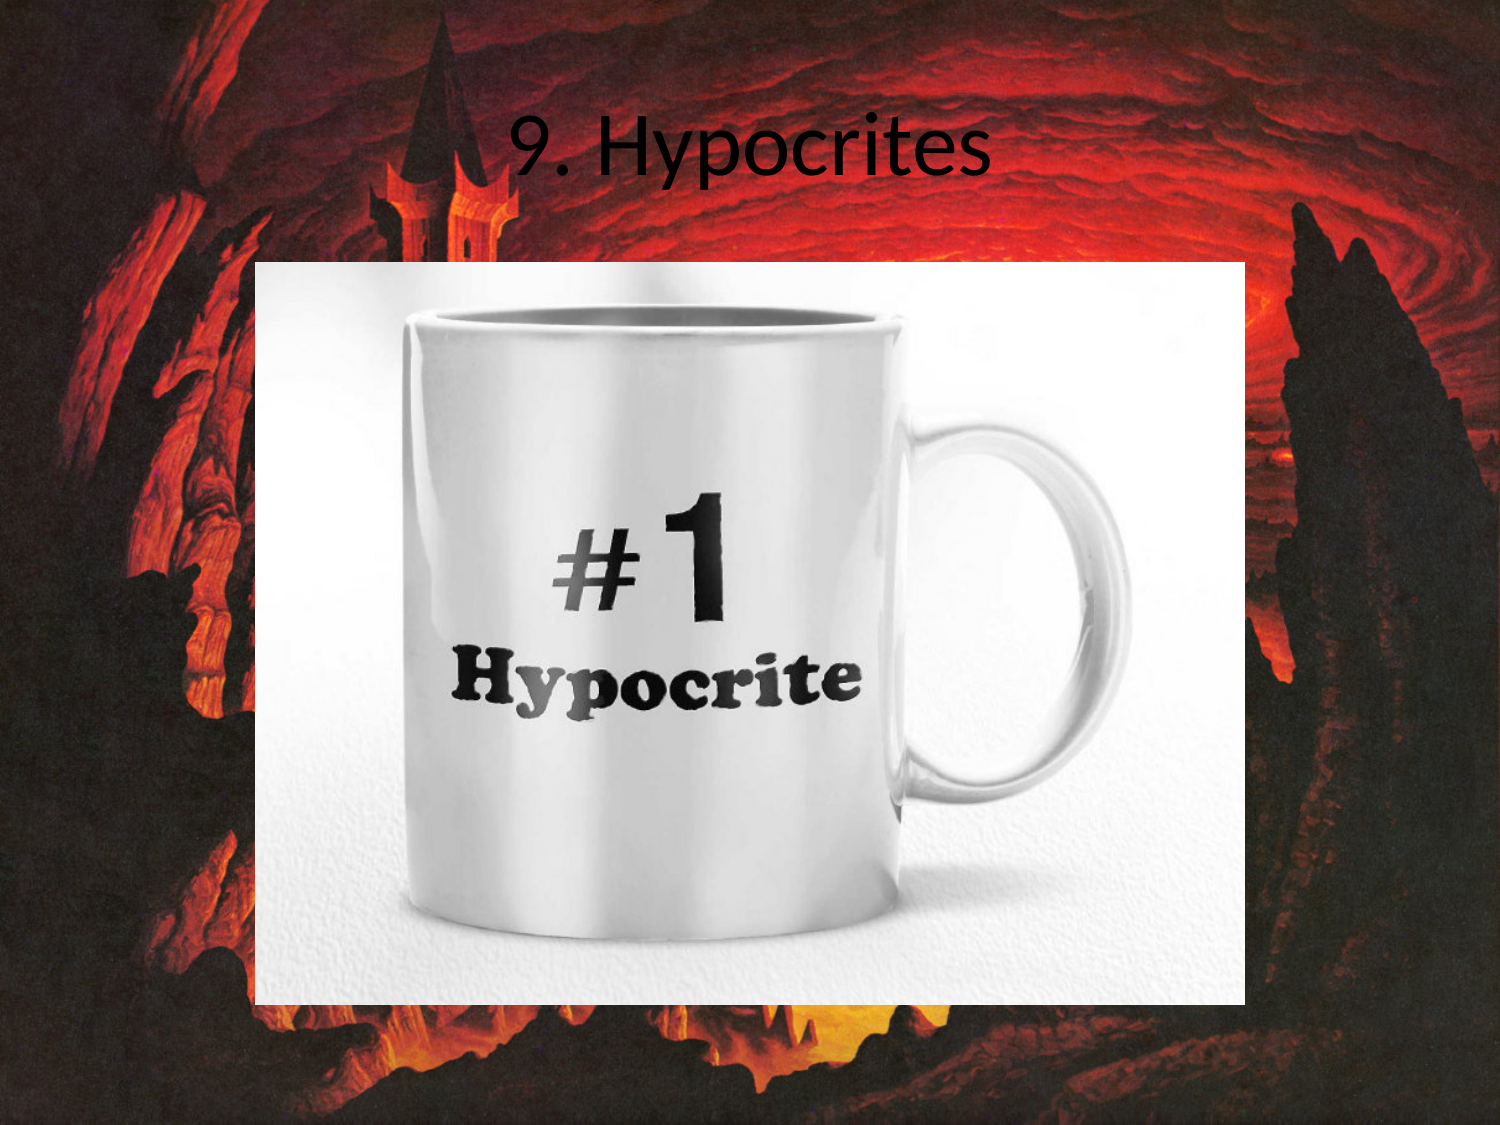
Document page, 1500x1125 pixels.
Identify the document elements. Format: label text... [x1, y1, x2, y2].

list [254, 262, 1246, 1006]
title 9. Hypocrites [75, 45, 1425, 233]
picture [0, 0, 1500, 1125]
